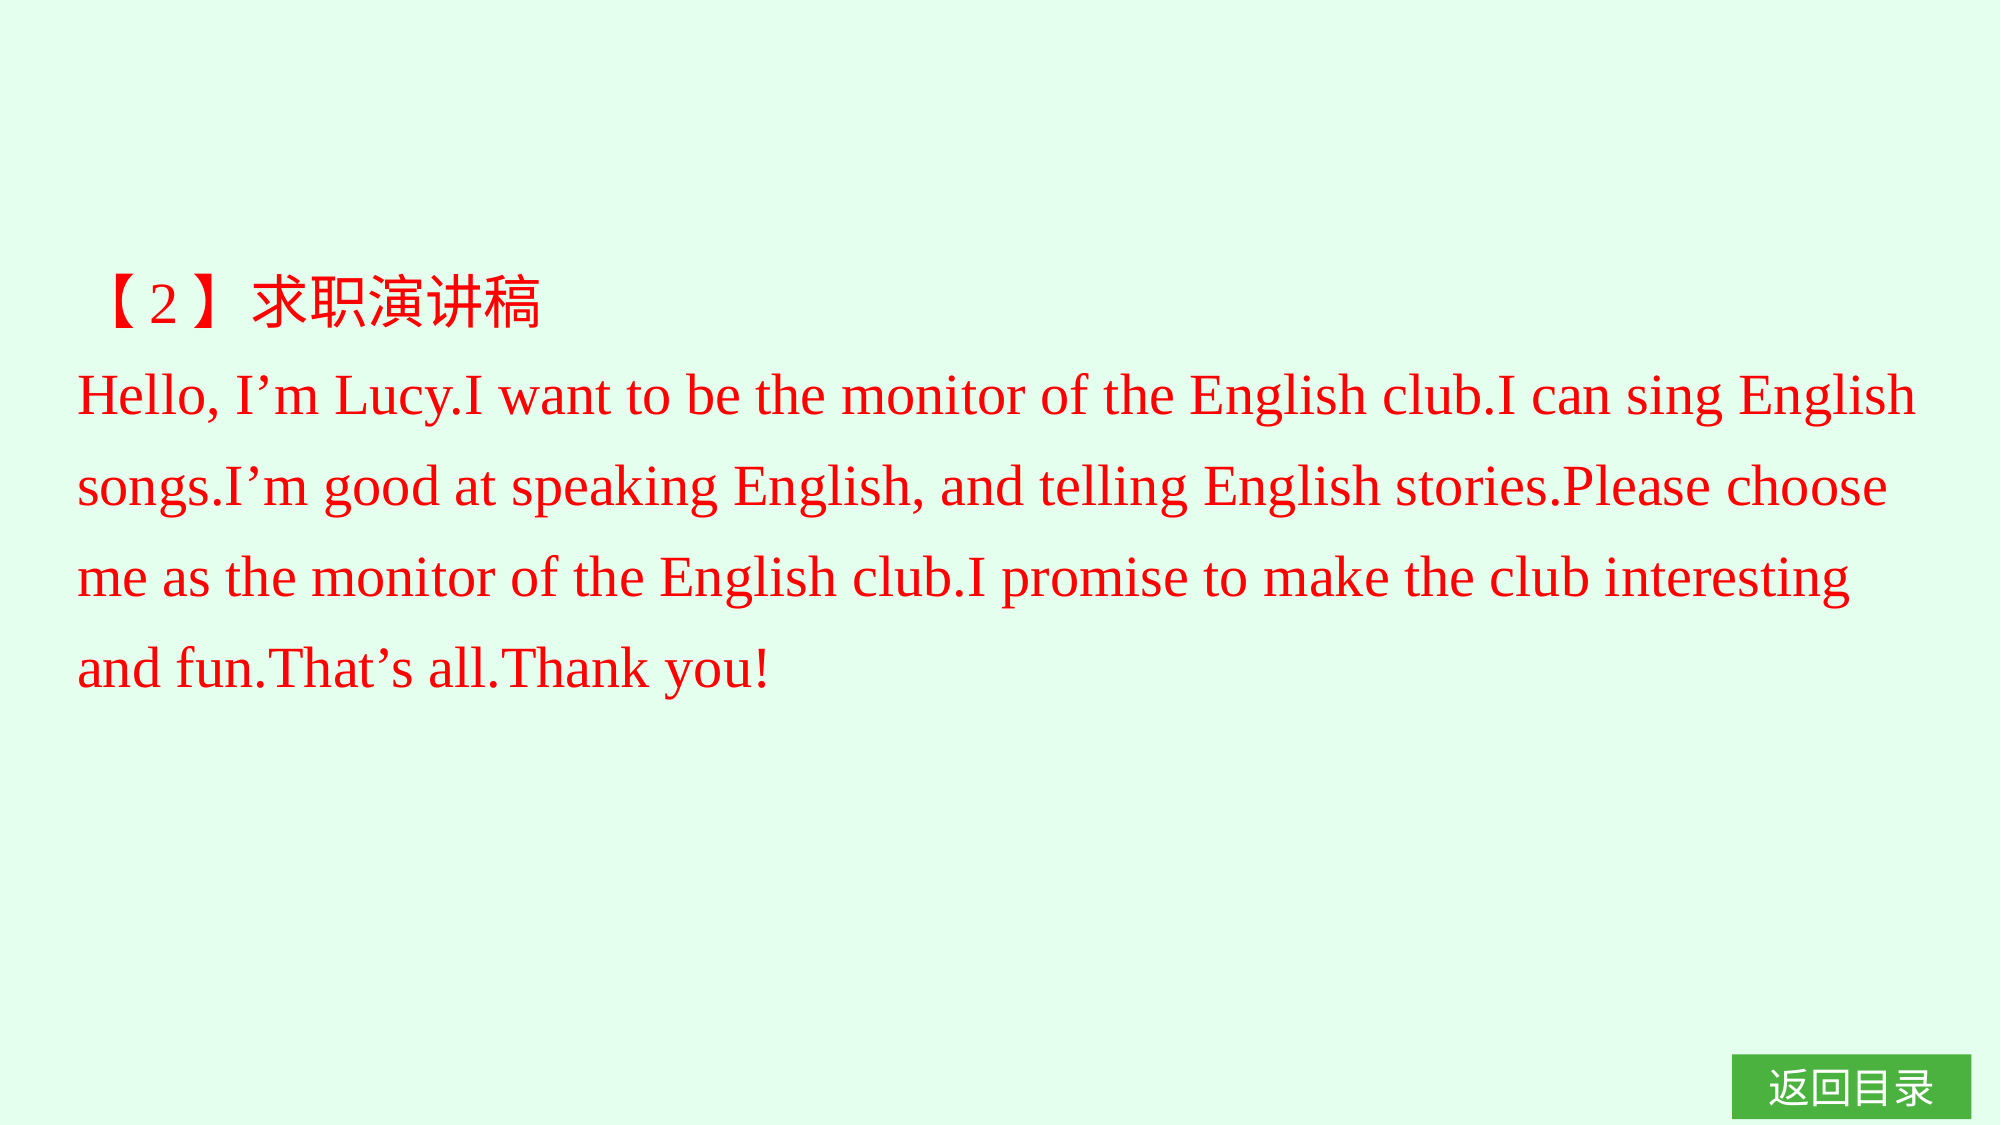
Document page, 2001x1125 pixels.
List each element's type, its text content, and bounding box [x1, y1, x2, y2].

text_box 【2】求职演讲稿 Hello, I’m Lucy.I want to be the monitor of the English club.I can sing English songs.I’m good at speaking English, and telling English stories.Please choose me as the monitor of the English club.I promise to make the club interesting and fun.That’s all.Thank you! [62, 236, 1938, 707]
